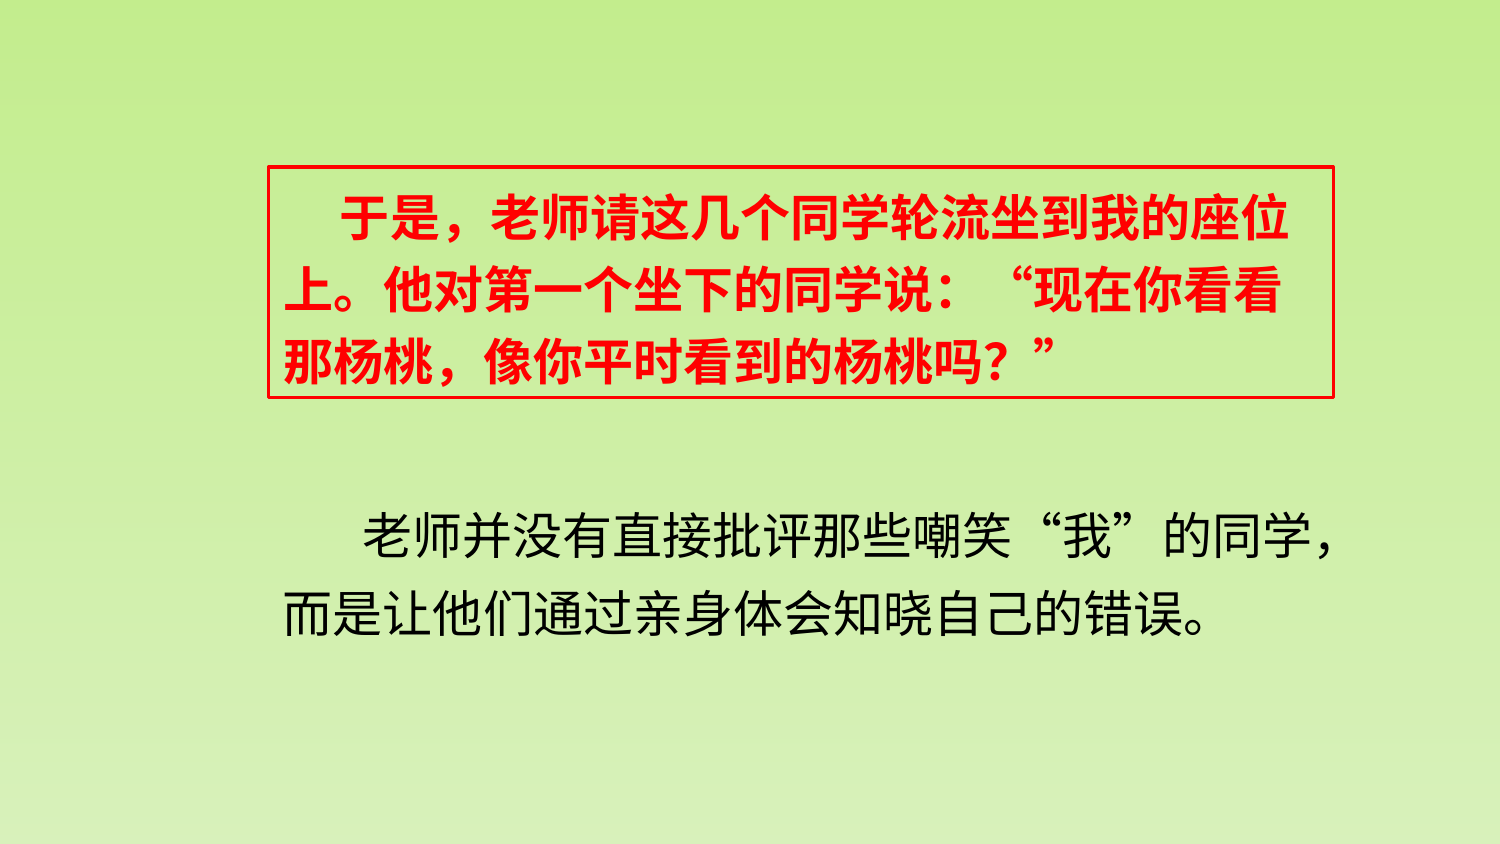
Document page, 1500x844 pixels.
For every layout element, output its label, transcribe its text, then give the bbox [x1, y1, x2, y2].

text_box 老师并没有直接批评那些嘲笑“我”的同学，而是让他们通过亲身体会知晓自己的错误。 [268, 479, 1334, 650]
text_box 于是，老师请这几个同学轮流坐到我的座位上。他对第一个坐下的同学说：“现在你看看那杨桃，像你平时看到的杨桃吗？” [268, 167, 1334, 398]
